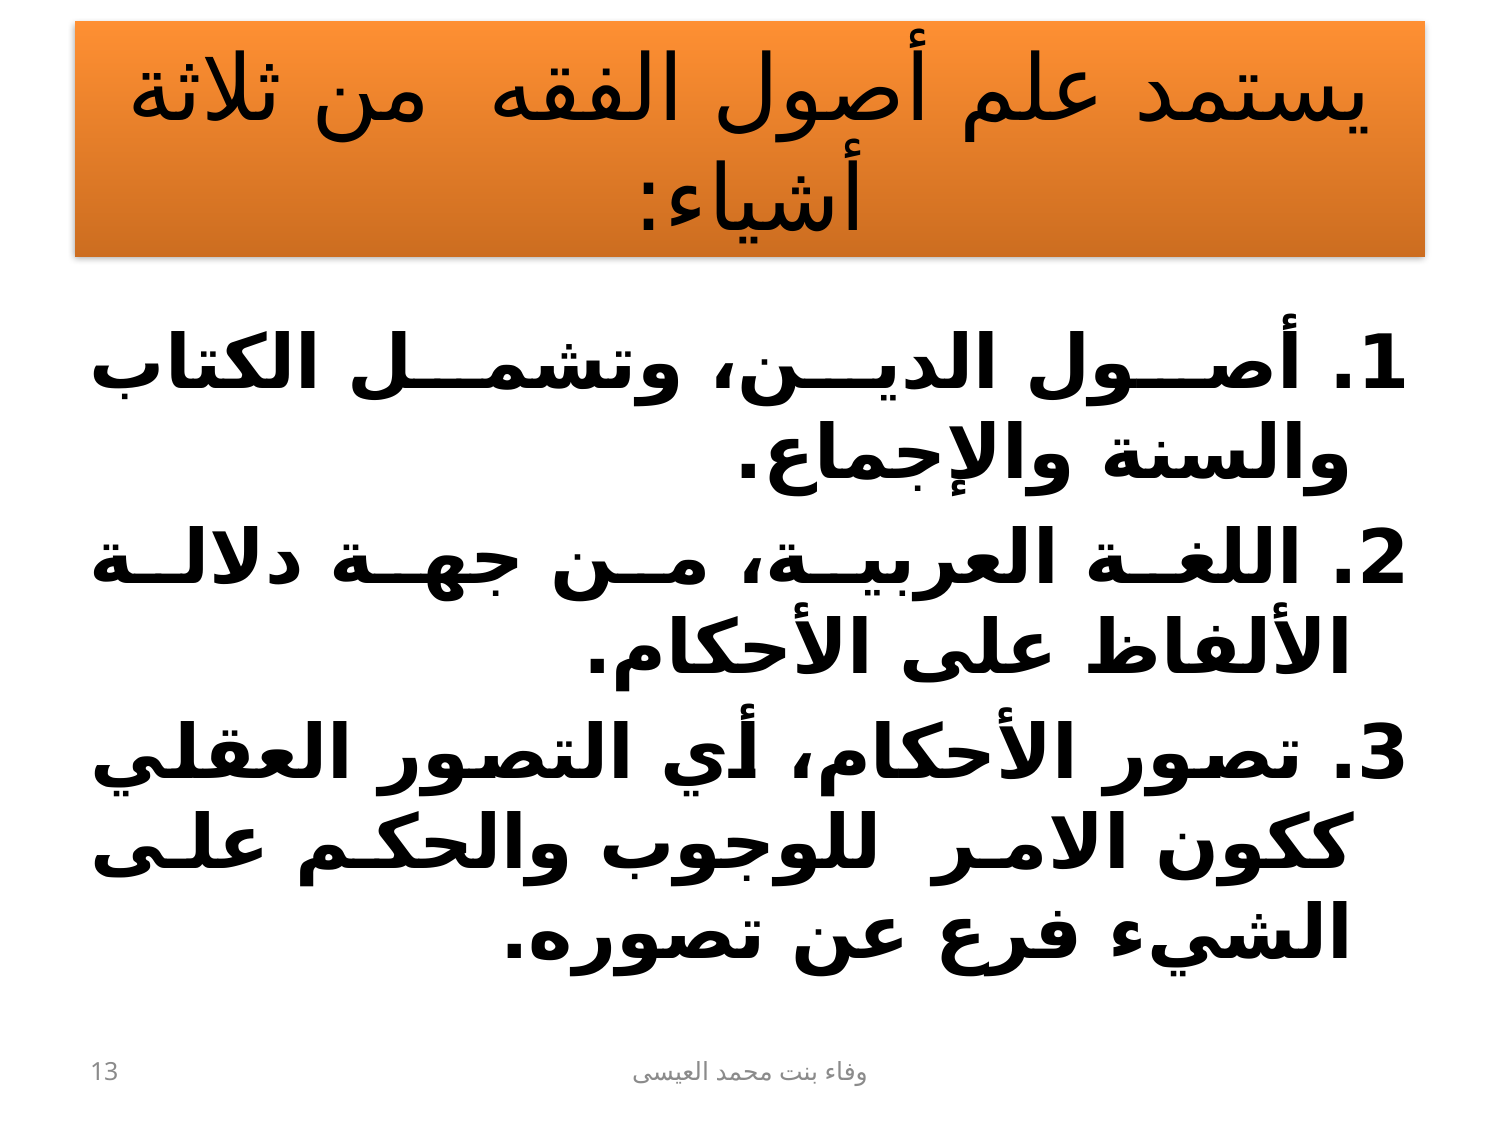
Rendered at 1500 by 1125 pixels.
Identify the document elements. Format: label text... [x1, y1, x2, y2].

footer وفاء بنت محمد العيسى [512, 1042, 988, 1103]
slide_number 13 [75, 1042, 425, 1103]
title يستمد علم أصول الفقه من ثلاثة أشياء: [75, 21, 1425, 257]
list 1. أصول الدين، وتشمل الكتاب والسنة والإجماع. 2. اللغة العربية، من جهة دلالة الألفاظ على الأحكام. 3. تصور الأحكام، أي التصور العقلي ككون الامر للوجوب والحكم على الشيء فرع عن تصوره. [75, 306, 1425, 982]
